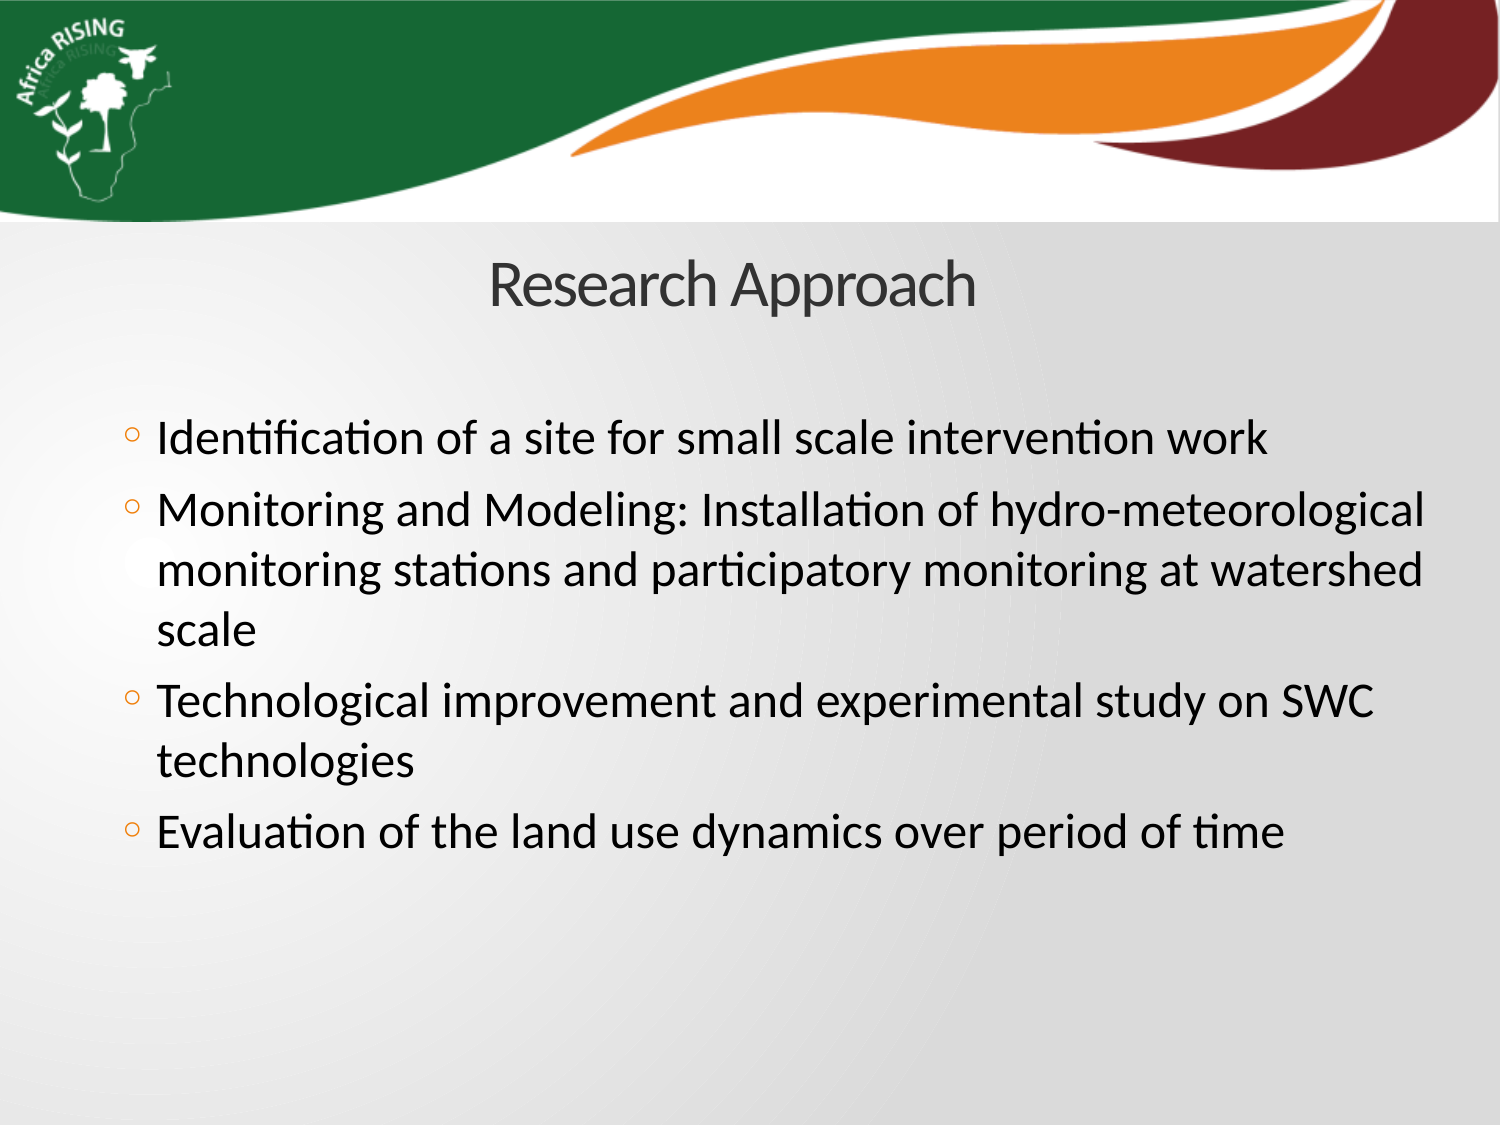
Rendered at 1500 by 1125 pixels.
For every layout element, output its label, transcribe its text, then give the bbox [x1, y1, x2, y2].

title Research Approach [64, 231, 1403, 327]
text_box Identification of a site for small scale intervention work Monitoring and Modeling: Installation of hydro-meteorological monitoring stations and participatory monitoring at watershed scale Technological improvement and experimental study on SWC technologies Evaluation of the land use dynamics over period of time [36, 397, 1483, 1094]
picture [0, 0, 1499, 222]
